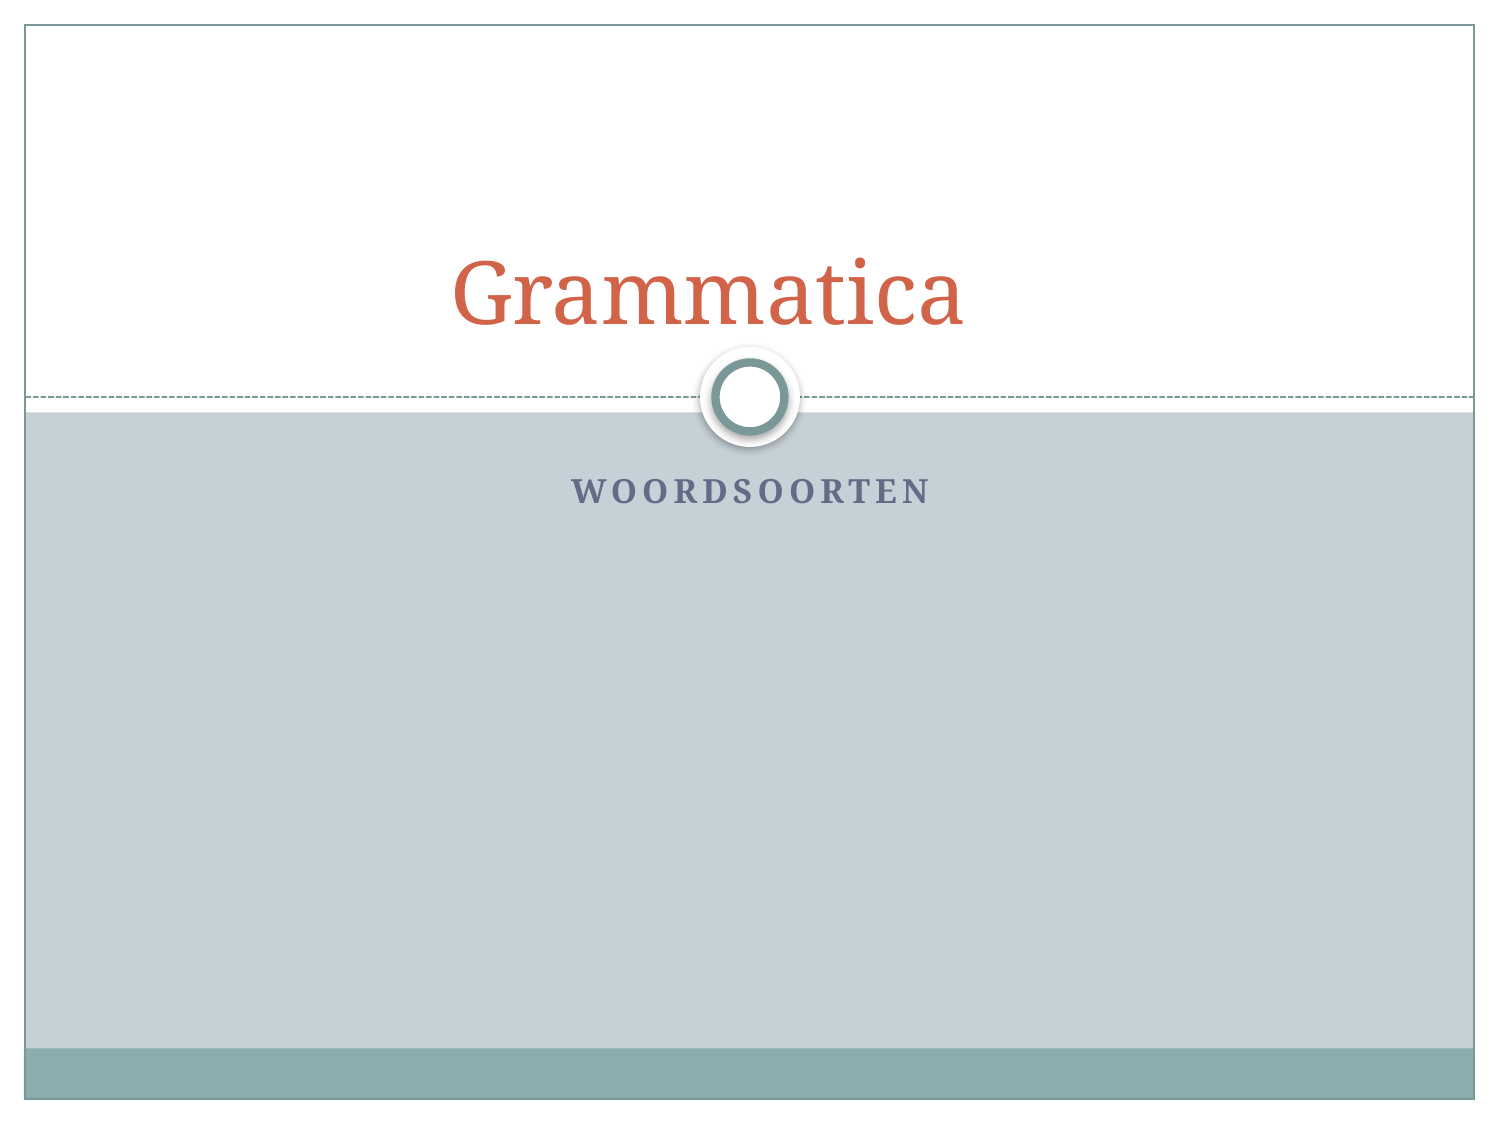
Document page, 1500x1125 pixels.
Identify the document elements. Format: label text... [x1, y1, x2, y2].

title Grammatica [112, 62, 1388, 350]
subtitle woordsoorten [225, 462, 1275, 750]
